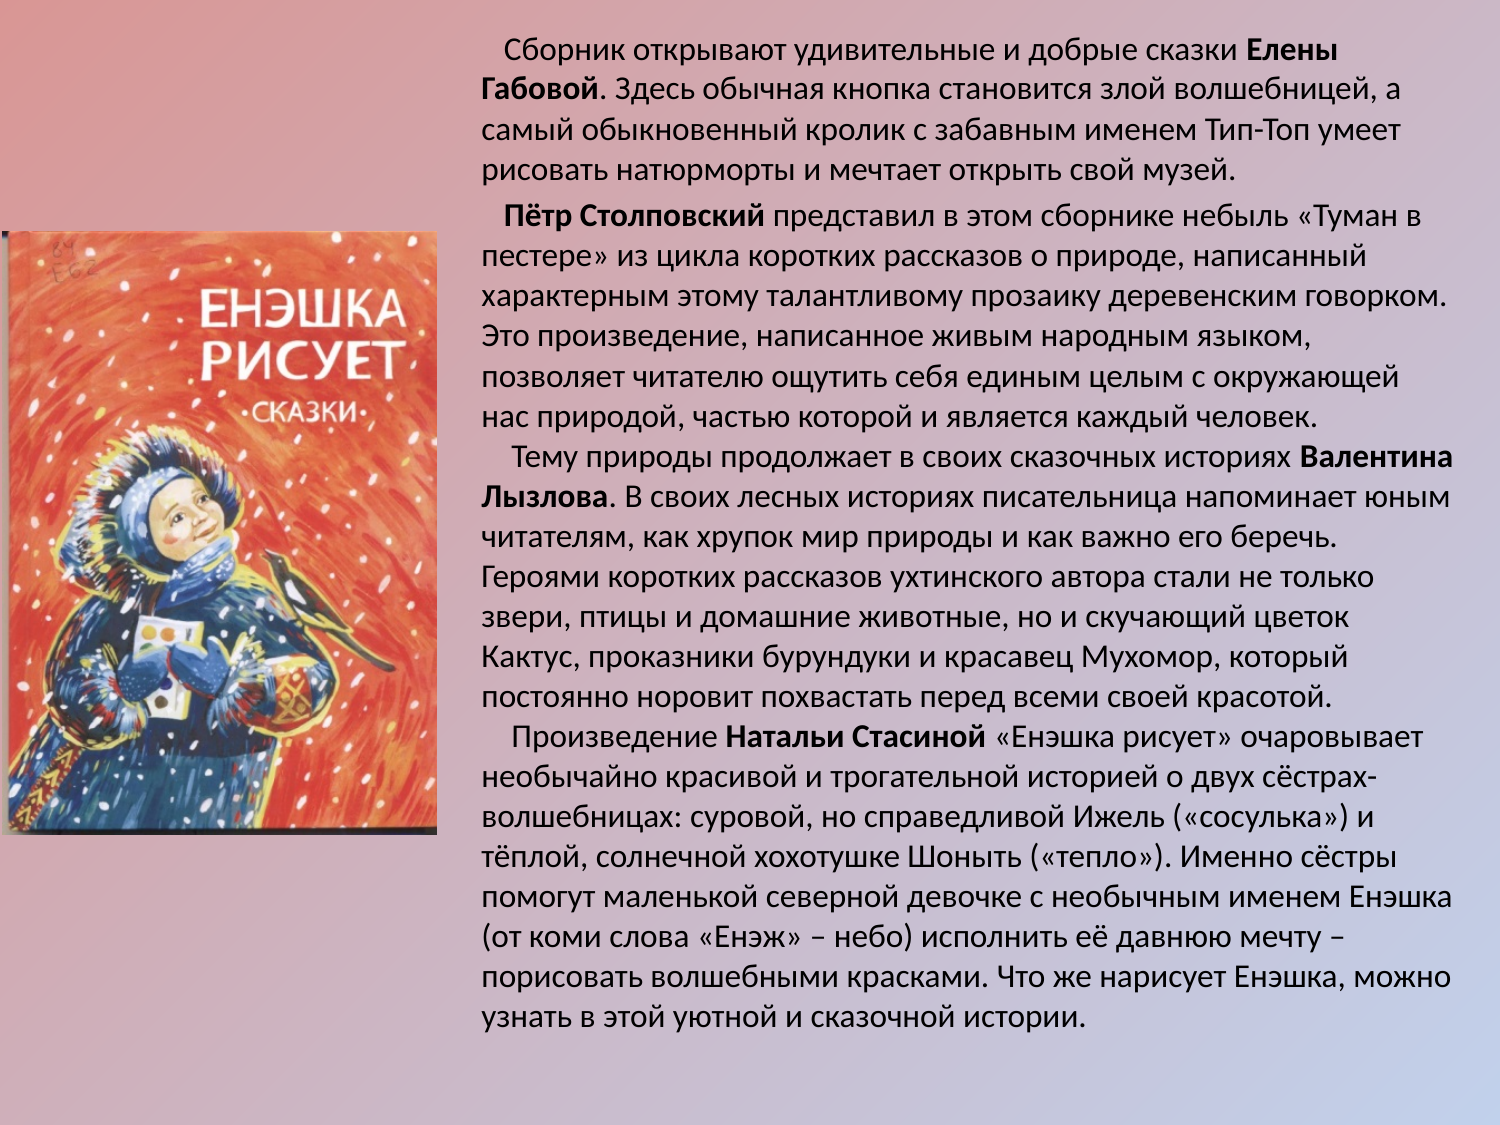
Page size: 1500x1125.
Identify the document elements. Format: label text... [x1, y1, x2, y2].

list Сборник открывают удивительные и добрые сказки Елены Габовой. Здесь обычная кнопка становится злой волшебницей, а самый обыкновенный кролик с забавным именем Тип-Топ умеет рисовать натюрморты и мечтает открыть свой музей. Пётр Столповский представил в этом сборнике небыль «Туман в пестере» из цикла коротких рассказов о природе, написанный характерным этому талантливому прозаику деревенским говорком. Это произведение, написанное живым народным языком, позволяет читателю ощутить себя единым целым с окружающей нас природой, частью которой и является каждый человек. Тему природы продолжает в своих сказочных историях Валентина Лызлова. В своих лесных историях писательница напоминает юным читателям, как хрупок мир природы и как важно его беречь. Героями коротких рассказов ухтинского автора стали не только звери, птицы и домашние животные, но и скучающий цветок Кактус, проказники бурундуки и красавец Мухомор, который постоянно норовит похвастать перед всеми своей красотой. Произведение Натальи Стасиной «Енэшка рисует» очаровывает необычайно красивой и трогательной историей о двух сёстрах-волшебницах: суровой, но справедливой Ижель («сосулька») и тёплой, солнечной хохотушке Шоныть («тепло»). Именно сёстры помогут маленькой северной девочке с необычным именем Енэшка (от коми слова «Енэж» – небо) исполнить её давнюю мечту – порисовать волшебными красками. Что же нарисует Енэшка, можно узнать в этой уютной и сказочной истории. [466, 19, 1471, 1106]
picture [2, 231, 437, 835]
